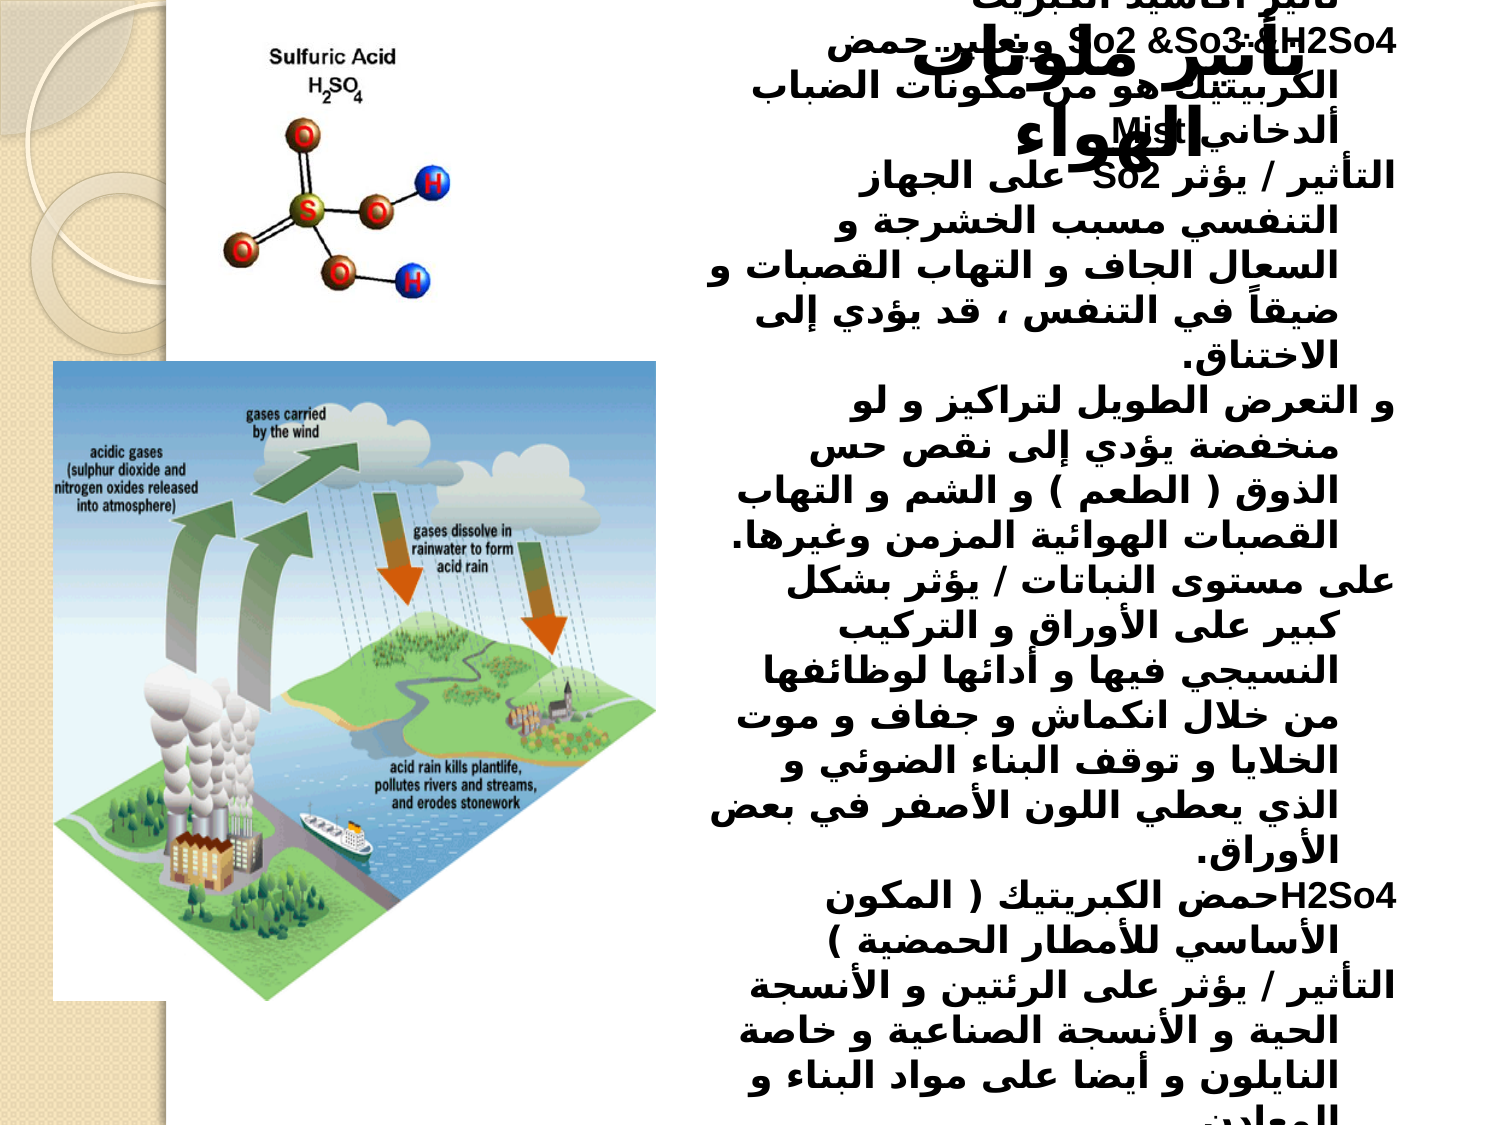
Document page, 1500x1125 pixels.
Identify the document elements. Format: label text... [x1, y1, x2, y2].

text_box تأثير اكاسيد الكبريت So2 &So3 &H2So4 ويعتبر حمض الكربيتيك هو من مكونات الضباب ألدخاني Mist التأثير / يؤثر So2 على الجهاز التنفسي مسبب الخشرجة و السعال الجاف و التهاب القصبات و ضيقاً في التنفس ، قد يؤدي إلى الاختناق. و التعرض الطويل لتراكيز و لو منخفضة يؤدي إلى نقص حس الذوق ( الطعم ) و الشم و التهاب القصبات الهوائية المزمن وغيرها. على مستوى النباتات / يؤثر بشكل كبير على الأوراق و التركيب النسيجي فيها و أدائها لوظائفها من خلال انكماش و جفاف و موت الخلايا و توقف البناء الضوئي و الذي يعطي اللون الأصفر في بعض الأوراق. H2So4حمض الكبريتيك ( المكون الأساسي للأمطار الحمضية ) التأثير / يؤثر على الرئتين و الأنسجة الحية و الأنسجة الصناعية و خاصة النايلون و أيضا على مواد البناء و المعادن دوره في تغيير الأس الهيدروجيني في البحيرات مما يؤدي إلى موت العديد من الكائنات الحية في تلك المناطق. [679, 0, 1412, 1125]
picture [52, 361, 656, 1001]
picture [218, 42, 455, 303]
title تأثير ملوثات الهواء [844, 0, 1377, 178]
